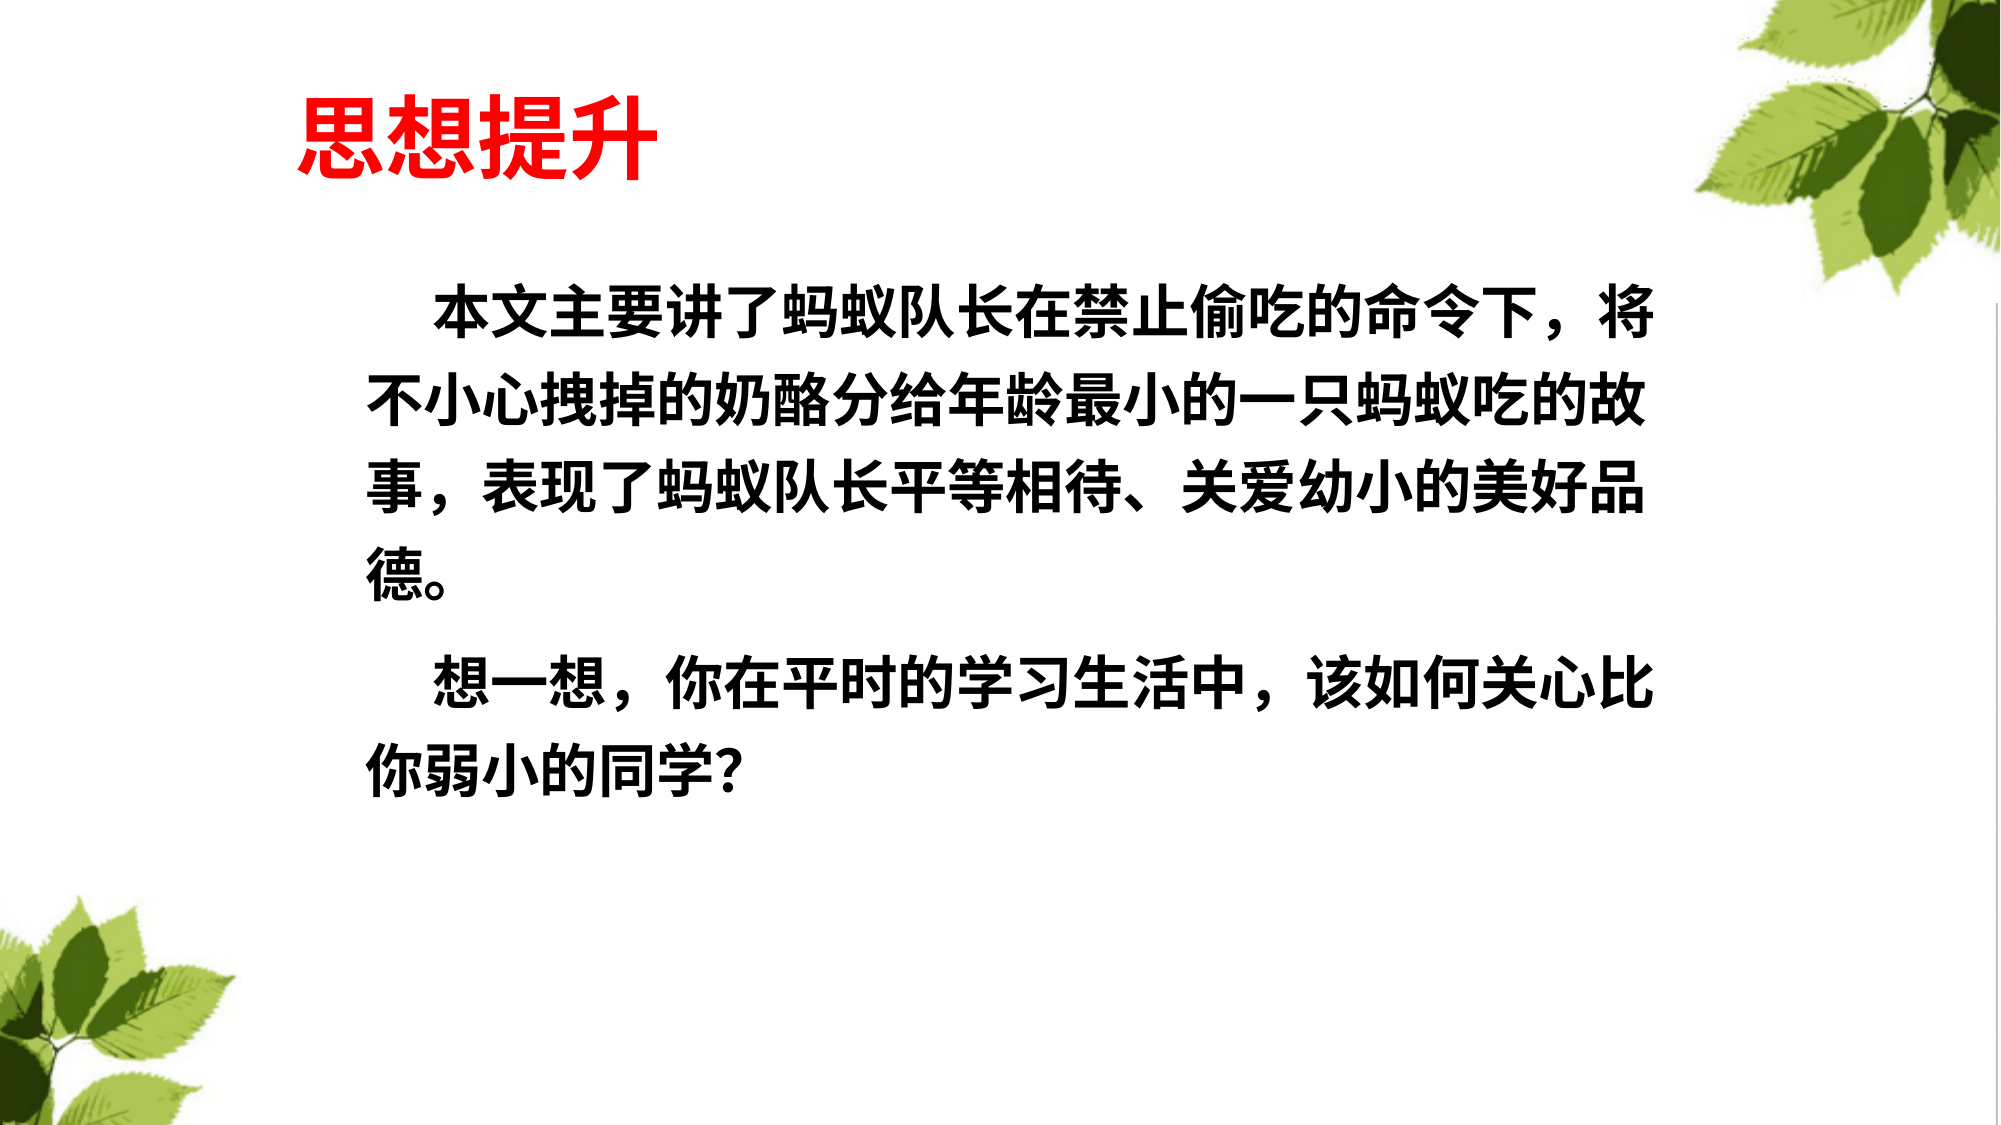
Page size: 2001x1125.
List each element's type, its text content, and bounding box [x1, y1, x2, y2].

text_box 思想提升 [279, 73, 693, 199]
picture [0, 0, 2001, 1125]
text_box 本文主要讲了蚂蚁队长在禁止偷吃的命令下，将不小心拽掉的奶酪分给年龄最小的一只蚂蚁吃的故事，表现了蚂蚁队长平等相待、关爱幼小的美好品德。 想一想，你在平时的学习生活中，该如何关心比你弱小的同学？ [350, 250, 1674, 1046]
